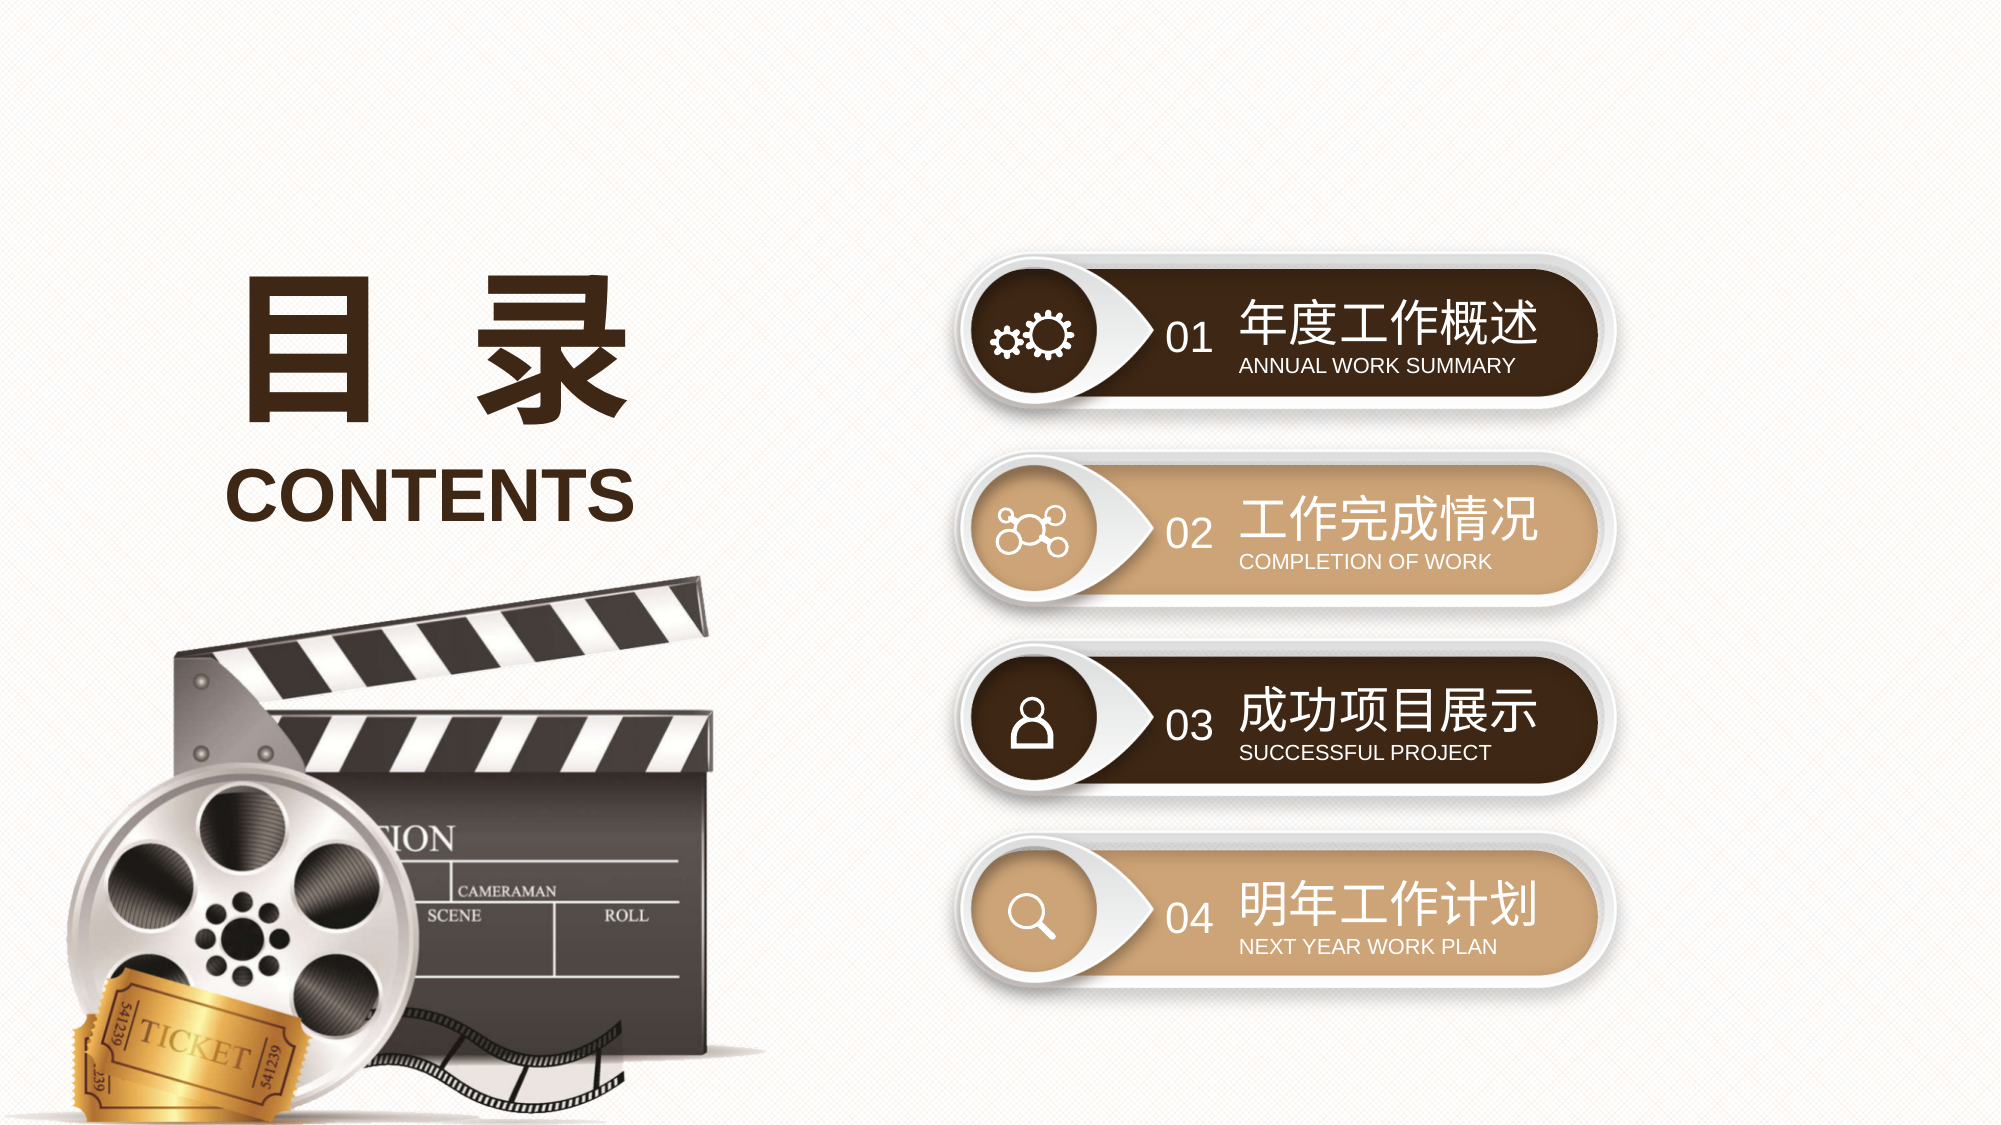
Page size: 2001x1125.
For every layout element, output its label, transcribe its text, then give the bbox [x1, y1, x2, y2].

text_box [929, 814, 1641, 1022]
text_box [929, 235, 1641, 433]
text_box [929, 433, 1641, 622]
text_box 目 录 [193, 242, 669, 443]
text_box CONTENTS [202, 446, 660, 537]
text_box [929, 622, 1641, 814]
picture [4, 575, 766, 1125]
